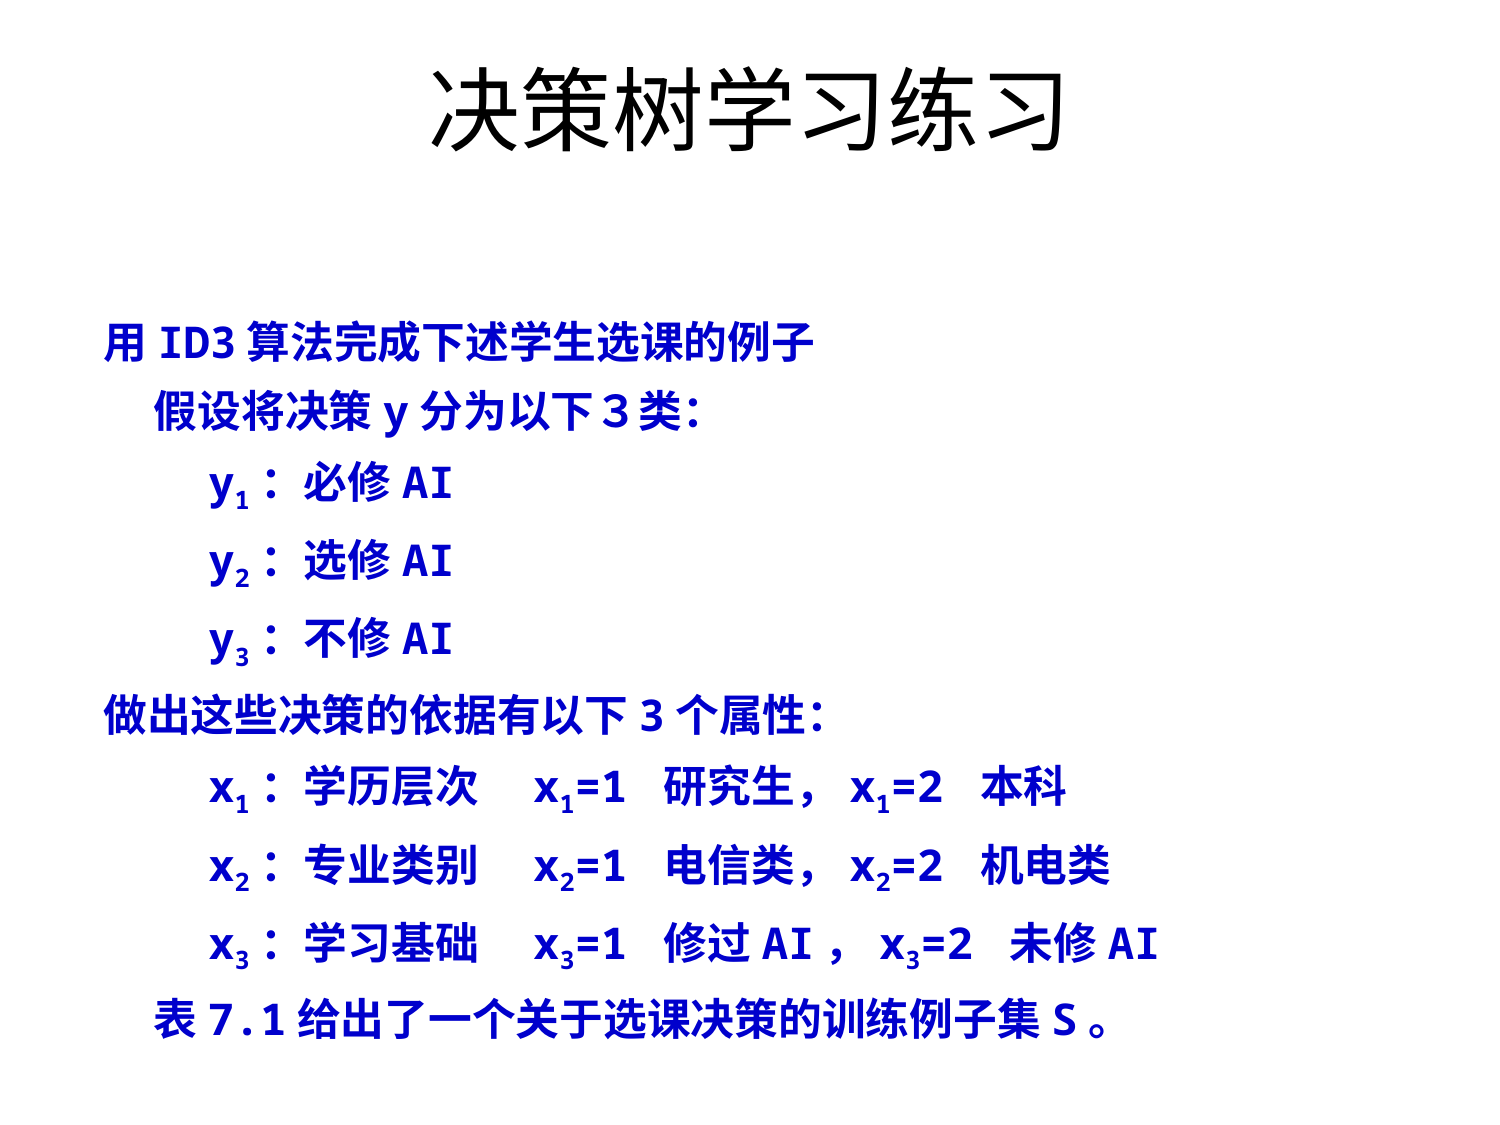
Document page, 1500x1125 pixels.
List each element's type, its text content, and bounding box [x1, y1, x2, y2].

text_box 决策树学习练习 [74, 45, 1425, 233]
text_box 用ID3算法完成下述学生选课的例子 假设将决策y分为以下３类： y1：必修AI y2：选修AI y3：不修AI 做出这些决策的依据有以下3个属性： x1：学历层次 x1=1 研究生，x1=2 本科 x2：专业类别 x2=1 电信类，x2=2 机电类 x3：学习基础 x3=1 修过AI，x3=2 未修AI 表7.1给出了一个关于选课决策的训练例子集S。 [88, 296, 1430, 1052]
